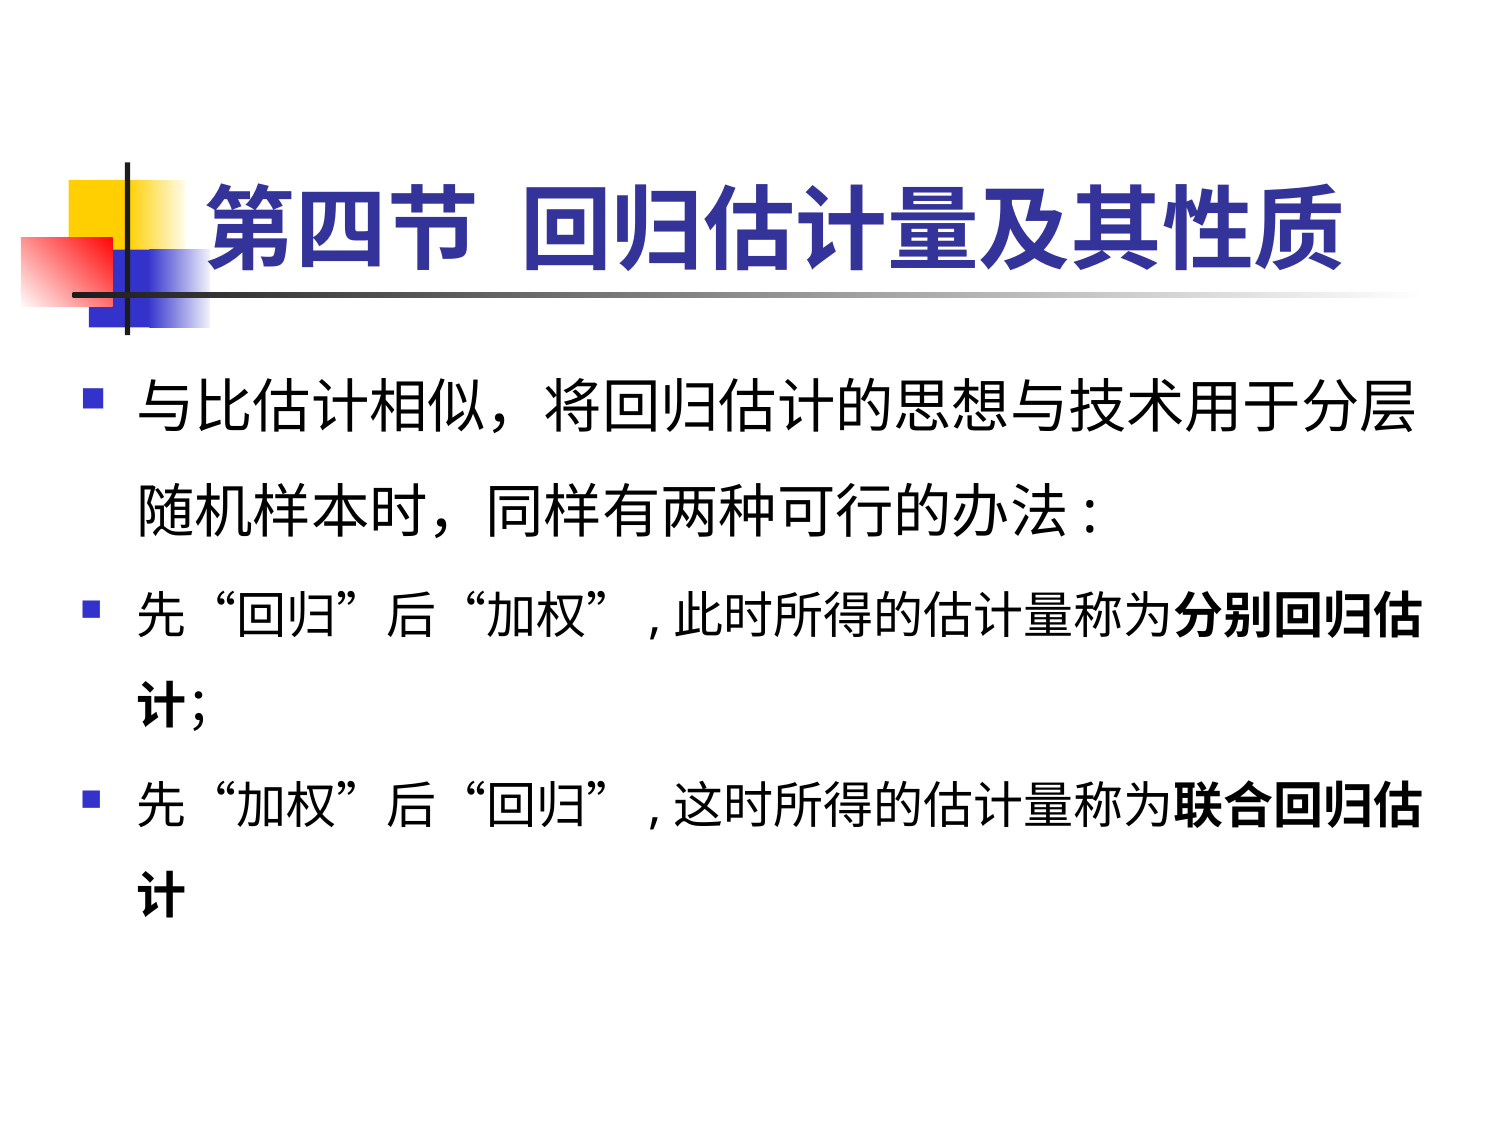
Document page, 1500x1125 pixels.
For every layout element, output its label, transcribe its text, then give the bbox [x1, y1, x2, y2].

title 第四节 回归估计量及其性质 [188, 101, 1468, 289]
list 与比估计相似，将回归估计的思想与技术用于分层随机样本时，同样有两种可行的办法: 先“回归”后“加权”,此时所得的估计量称为分别回归估计； 先“加权”后“回归”,这时所得的估计量称为联合回归估计 [64, 326, 1448, 1043]
